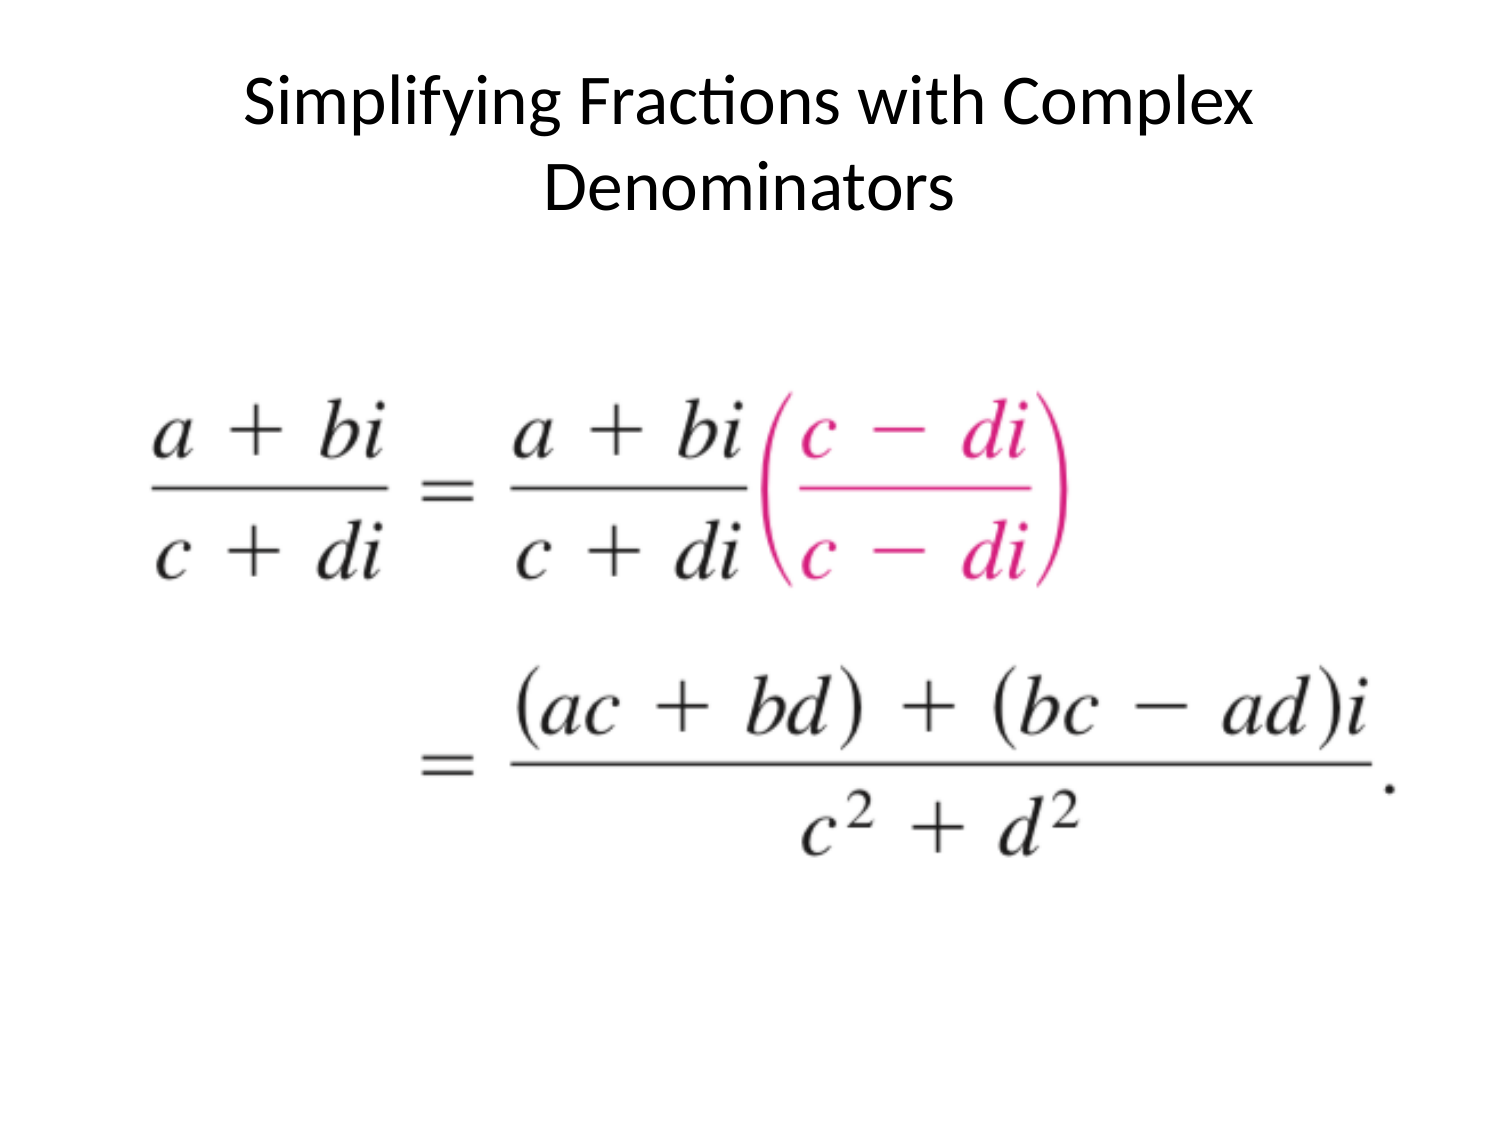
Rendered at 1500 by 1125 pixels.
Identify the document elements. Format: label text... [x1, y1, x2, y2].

title Simplifying Fractions with Complex Denominators [75, 45, 1425, 233]
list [74, 262, 1426, 1006]
